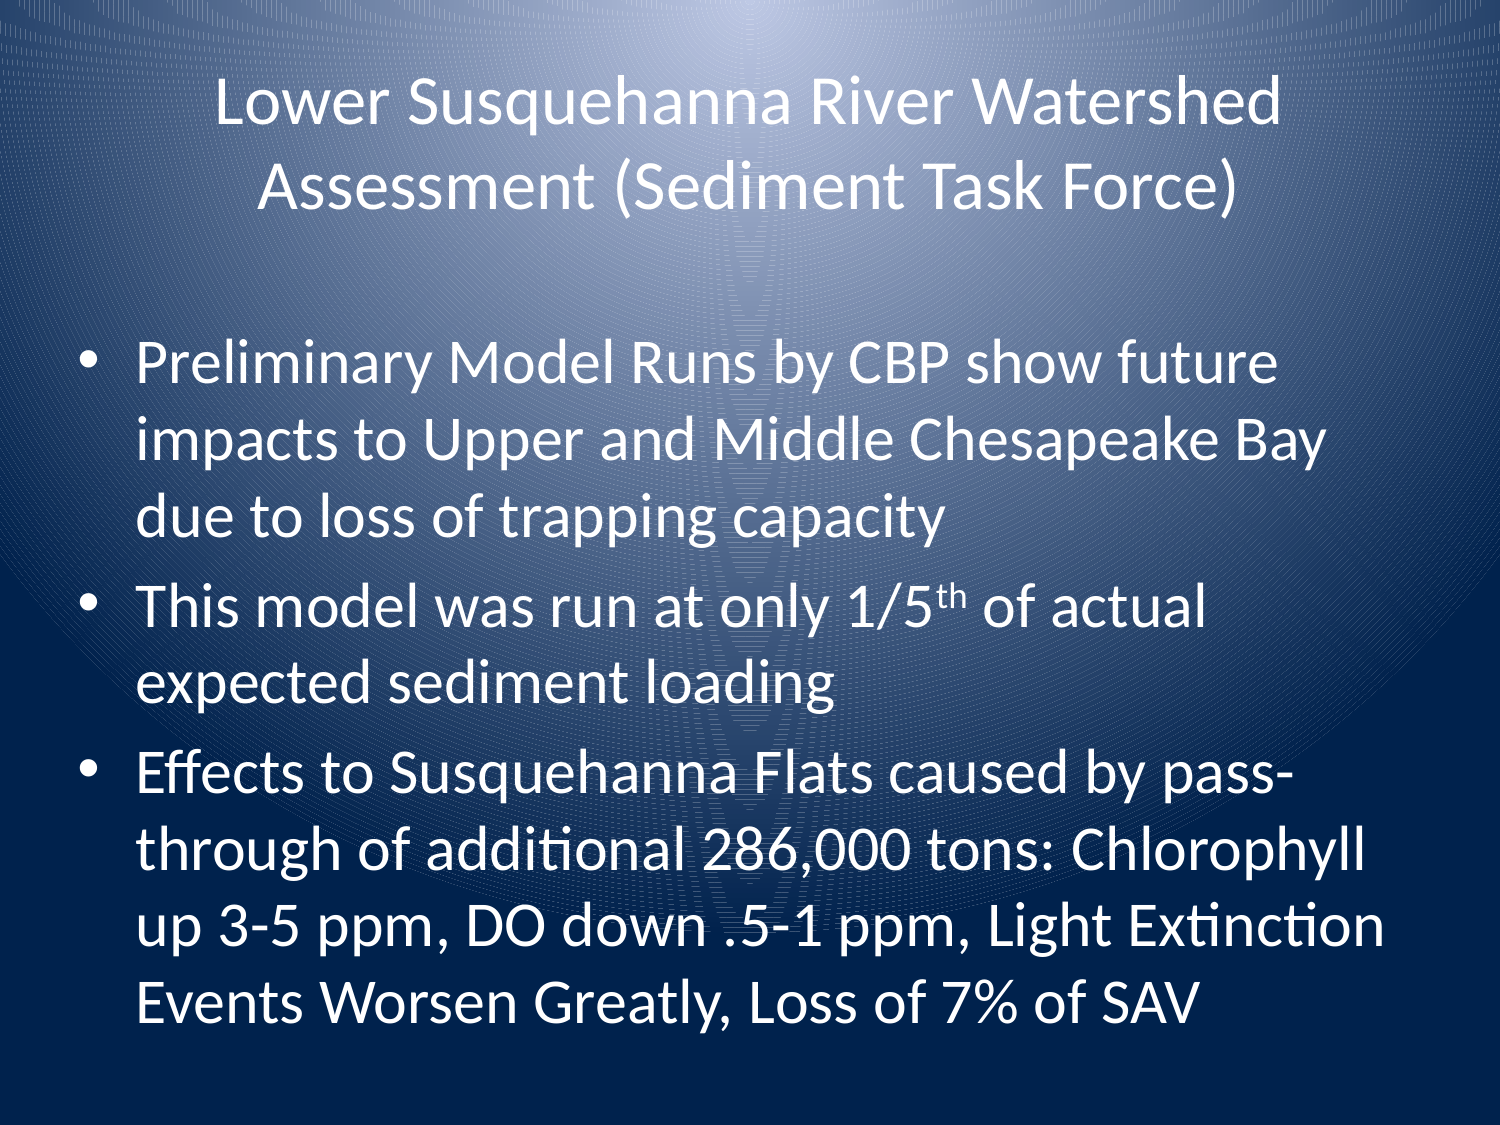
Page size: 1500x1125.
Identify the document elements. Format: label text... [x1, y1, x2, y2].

list Preliminary Model Runs by CBP show future impacts to Upper and Middle Chesapeake Bay due to loss of trapping capacity This model was run at only 1/5th of actual expected sediment loading Effects to Susquehanna Flats caused by pass-through of additional 286,000 tons: Chlorophyll up 3-5 ppm, DO down .5-1 ppm, Light Extinction Events Worsen Greatly, Loss of 7% of SAV [62, 312, 1413, 1055]
title Lower Susquehanna River Watershed Assessment (Sediment Task Force) [75, 45, 1425, 233]
